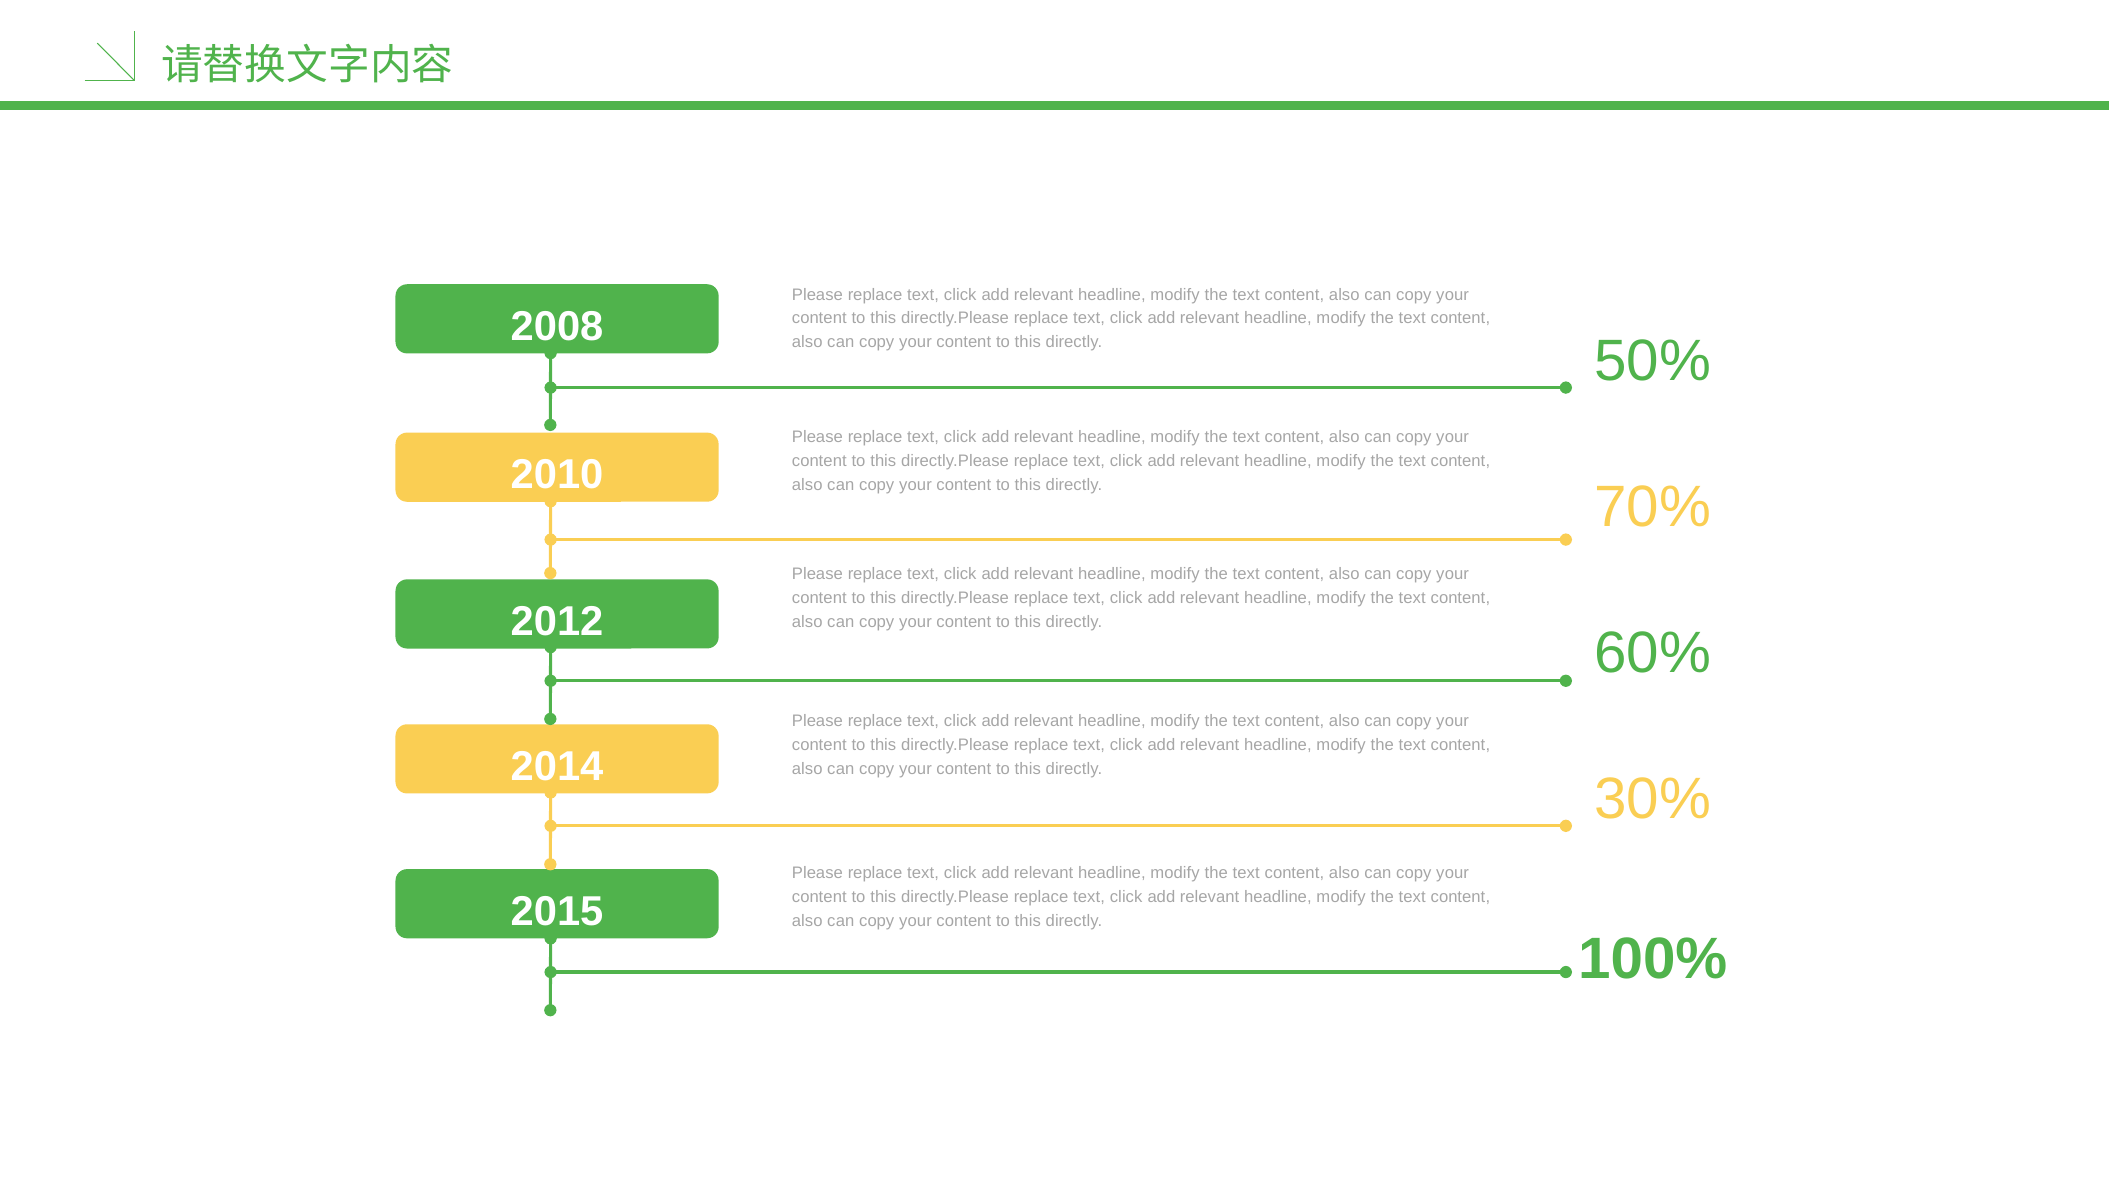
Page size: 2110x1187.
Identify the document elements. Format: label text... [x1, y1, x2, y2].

text_box 60% [1595, 606, 1710, 693]
text_box 30% [1595, 752, 1710, 839]
text_box Please replace text, click add relevant headline, modify the text content, also can copy your content to this directly.Please replace text, click add relevant headline, modify the text content, also can copy your content to this directly. [791, 706, 1525, 779]
text_box Please replace text, click add relevant headline, modify the text content, also can copy your content to this directly.Please replace text, click add relevant headline, modify the text content, also can copy your content to this directly. [791, 858, 1525, 930]
text_box 2010 [394, 431, 720, 503]
text_box 50% [1595, 314, 1710, 401]
text_box 70% [1595, 460, 1710, 547]
text_box 2012 [394, 578, 720, 650]
text_box 2014 [394, 723, 720, 795]
text_box 2008 [394, 283, 720, 355]
text_box 2015 [394, 868, 720, 940]
text_box Please replace text, click add relevant headline, modify the text content, also can copy your content to this directly.Please replace text, click add relevant headline, modify the text content, also can copy your content to this directly. [791, 559, 1525, 632]
text_box 100% [1578, 897, 1728, 985]
text_box 请替换文字内容 [145, 22, 500, 94]
text_box Please replace text, click add relevant headline, modify the text content, also can copy your content to this directly.Please replace text, click add relevant headline, modify the text content, also can copy your content to this directly. [791, 279, 1525, 352]
text_box Please replace text, click add relevant headline, modify the text content, also can copy your content to this directly.Please replace text, click add relevant headline, modify the text content, also can copy your content to this directly. [791, 422, 1525, 494]
